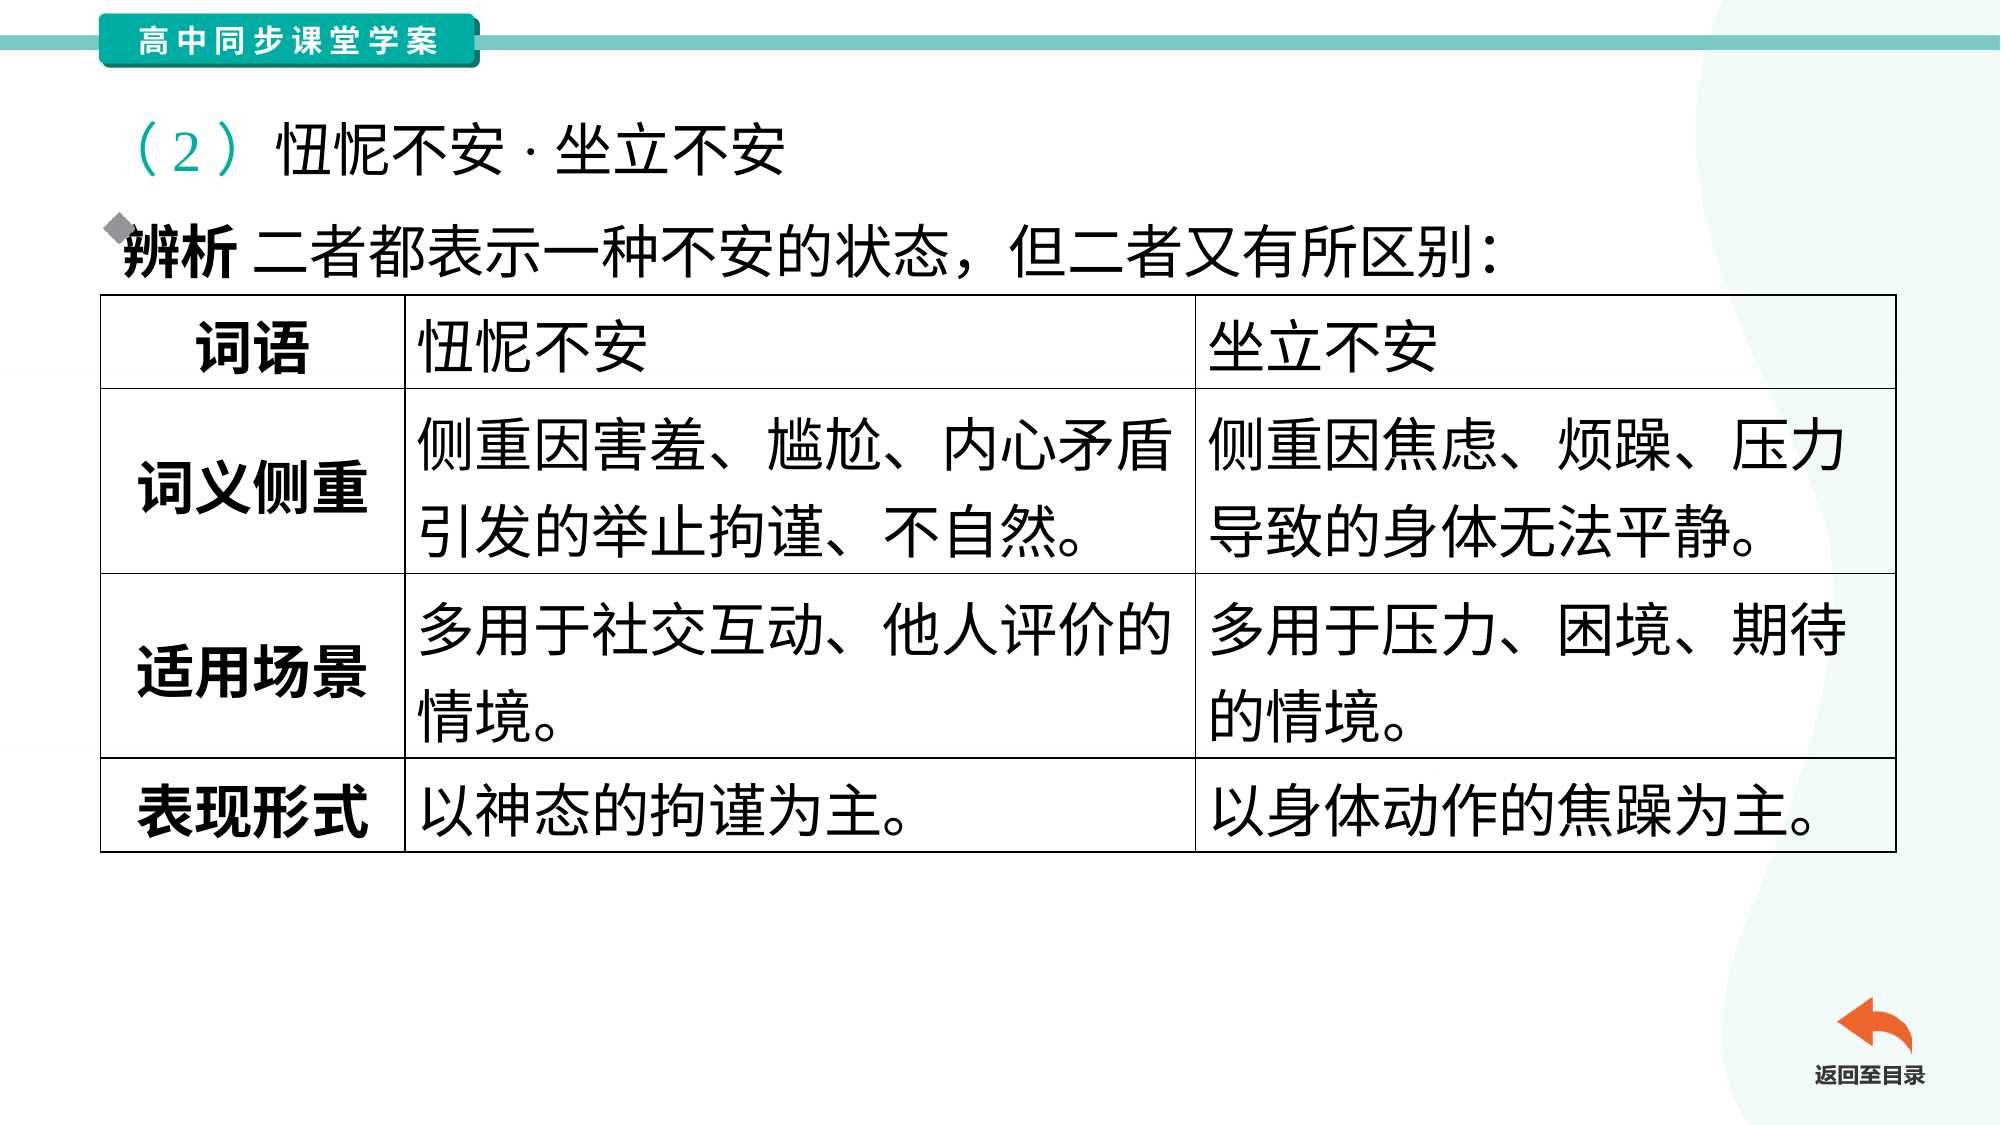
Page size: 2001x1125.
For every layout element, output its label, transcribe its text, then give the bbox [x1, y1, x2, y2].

table_cell 多用于压力、困境、期待 的情境。 [1196, 574, 1895, 757]
table_header 坐立不安 [1196, 296, 1895, 388]
picture [0, 0, 2000, 1125]
table_cell 适用场景 [101, 574, 404, 757]
table_cell 侧重因害羞、尴尬、内心矛盾 引发的举止拘谨、不自然。 [406, 389, 1195, 573]
table_cell 多用于社交互动、他人评价的 情境。 [406, 574, 1195, 757]
table_cell 以神态的拘谨为主。 [406, 759, 1195, 851]
table_cell 侧重因焦虑、烦躁、压力 导致的身体无法平静。 [1196, 389, 1895, 573]
table_header 忸怩不安 [406, 296, 1195, 388]
table_header 词语 [101, 296, 404, 388]
table_cell 以身体动作的焦躁为主。 [1196, 759, 1895, 851]
text_box （2）忸怩不安·坐立不安 辨析 二者都表示一种不安的状态，但二者又有所区别： [100, 76, 1899, 274]
table_cell 词义侧重 [101, 389, 404, 573]
table_cell 表现形式 [101, 759, 404, 851]
